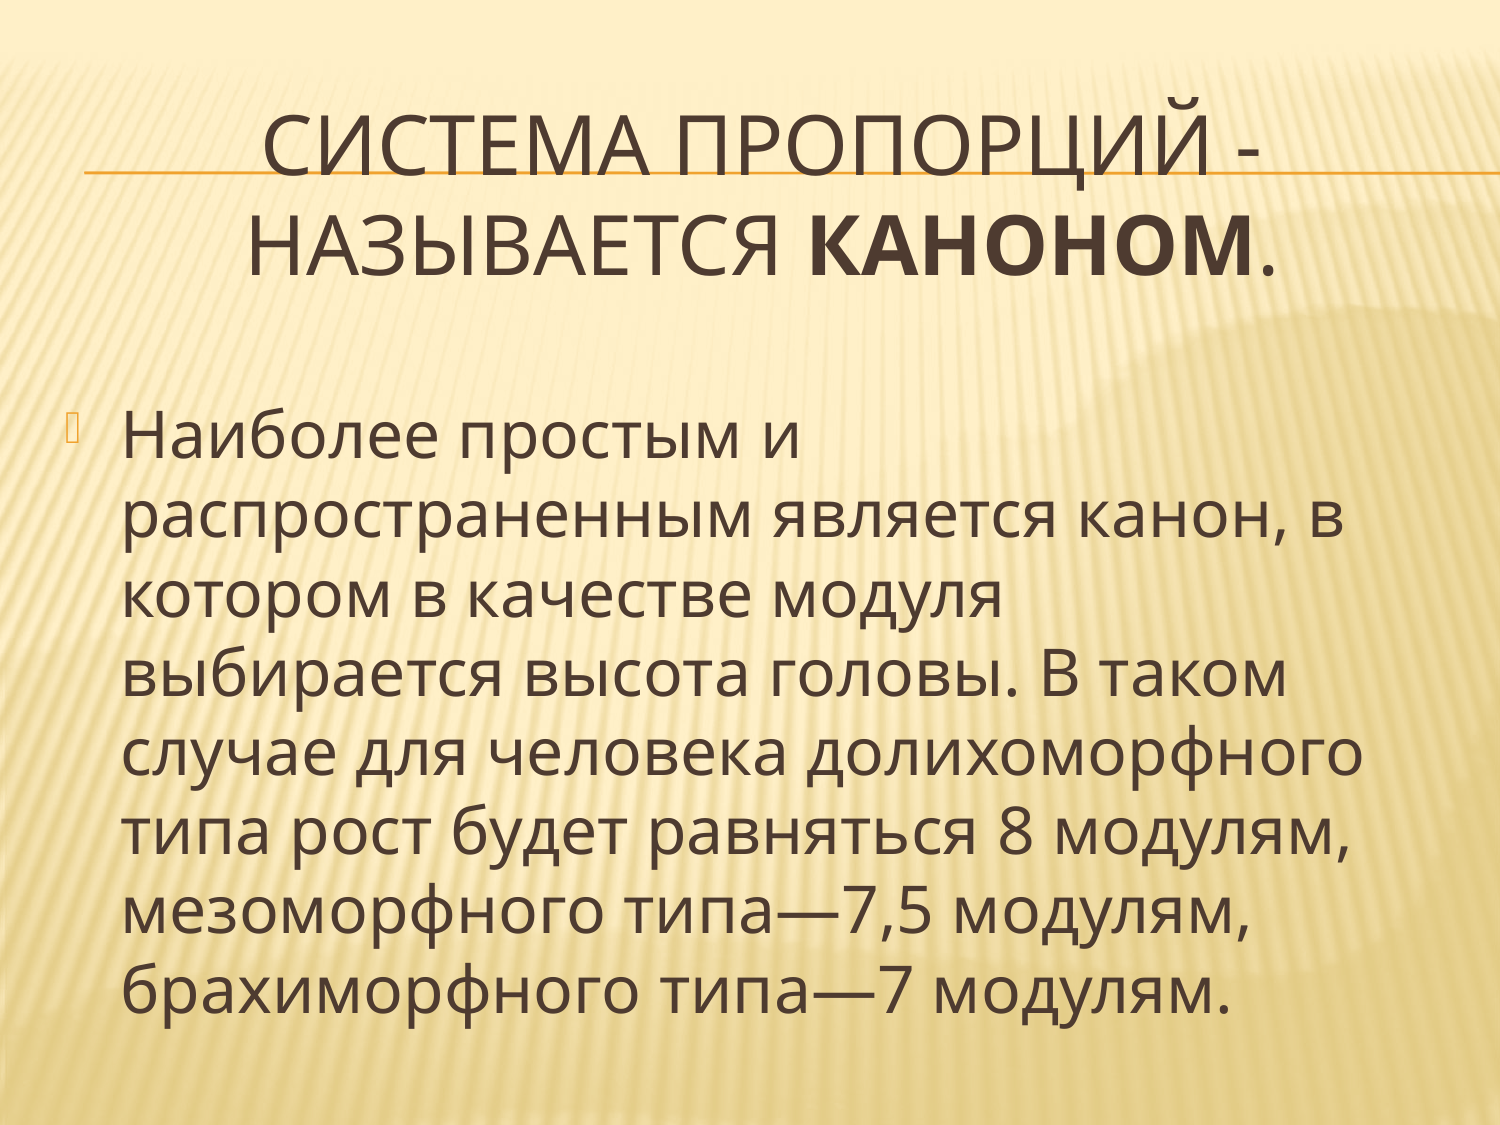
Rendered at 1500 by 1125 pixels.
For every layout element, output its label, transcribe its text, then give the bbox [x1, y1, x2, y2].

title Система пропорций - называется каноном. [49, 75, 1475, 409]
list Наиболее простым и распространенным является канон, в котором в качестве модуля выбирается высота головы. В таком случае для человека долихоморфного типа рост будет равняться 8 модулям, мезоморфного типа—7,5 модулям, брахиморфного типа—7 модулям. [50, 385, 1424, 1038]
